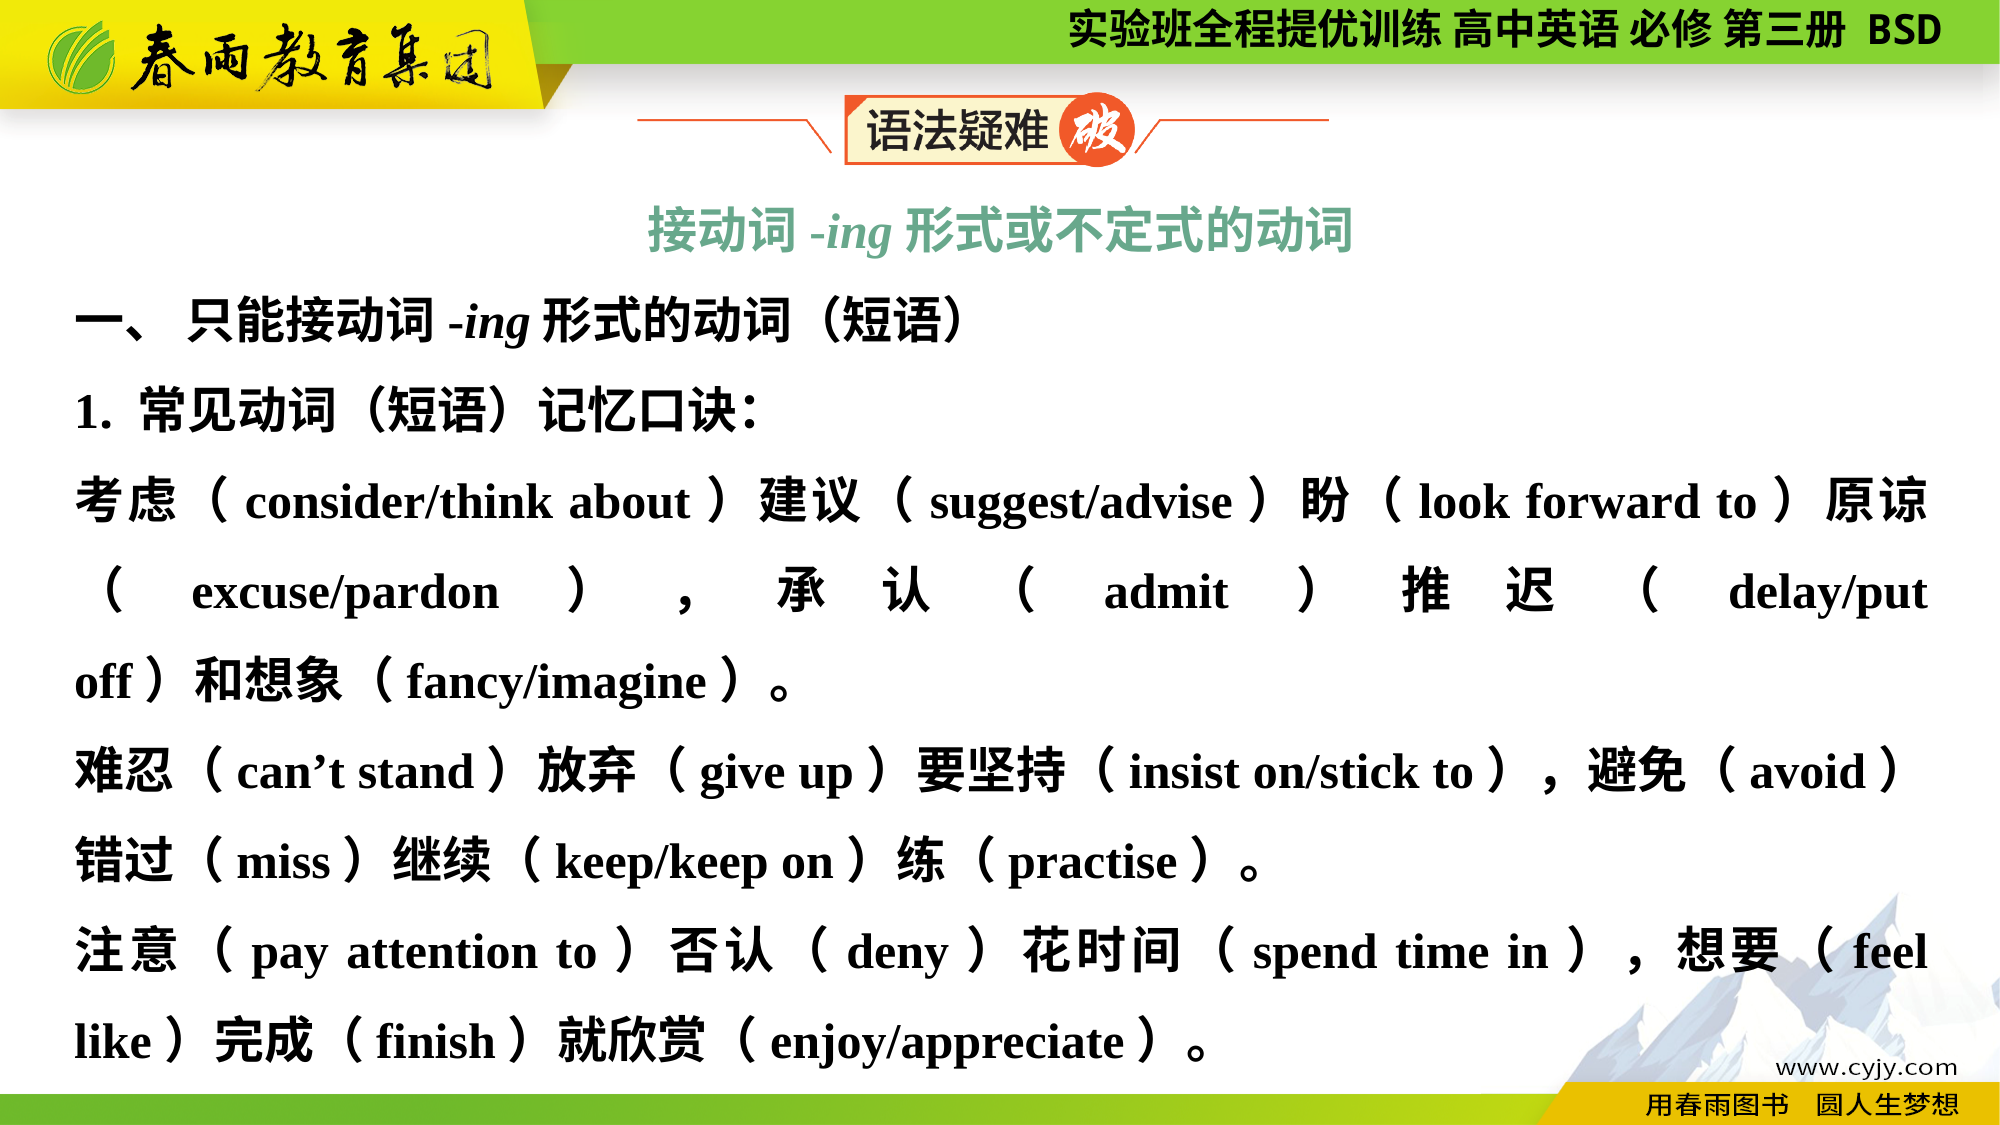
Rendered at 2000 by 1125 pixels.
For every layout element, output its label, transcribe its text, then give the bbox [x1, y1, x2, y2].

list 接动词-ing形式或不定式的动词 一、 只能接动词-ing形式的动词（短语） 1. 常见动词（短语）记忆口诀： 考虑（consider/think about）建议（suggest/advise）盼（look forward to）原谅（excuse/pardon），承认（admit）推迟（delay/put off）和想象（fancy/imagine）。 难忍（can’t stand）放弃（give up）要坚持（insist on/stick to），避免（avoid）错过（miss）继续（keep/keep on）练（practise）。 注意（pay attention to）否认（deny）花时间（spend time in），想要（feel like）完成（finish）就欣赏（enjoy/appreciate）。 [59, 160, 1944, 1074]
picture [0, 0, 2000, 1125]
